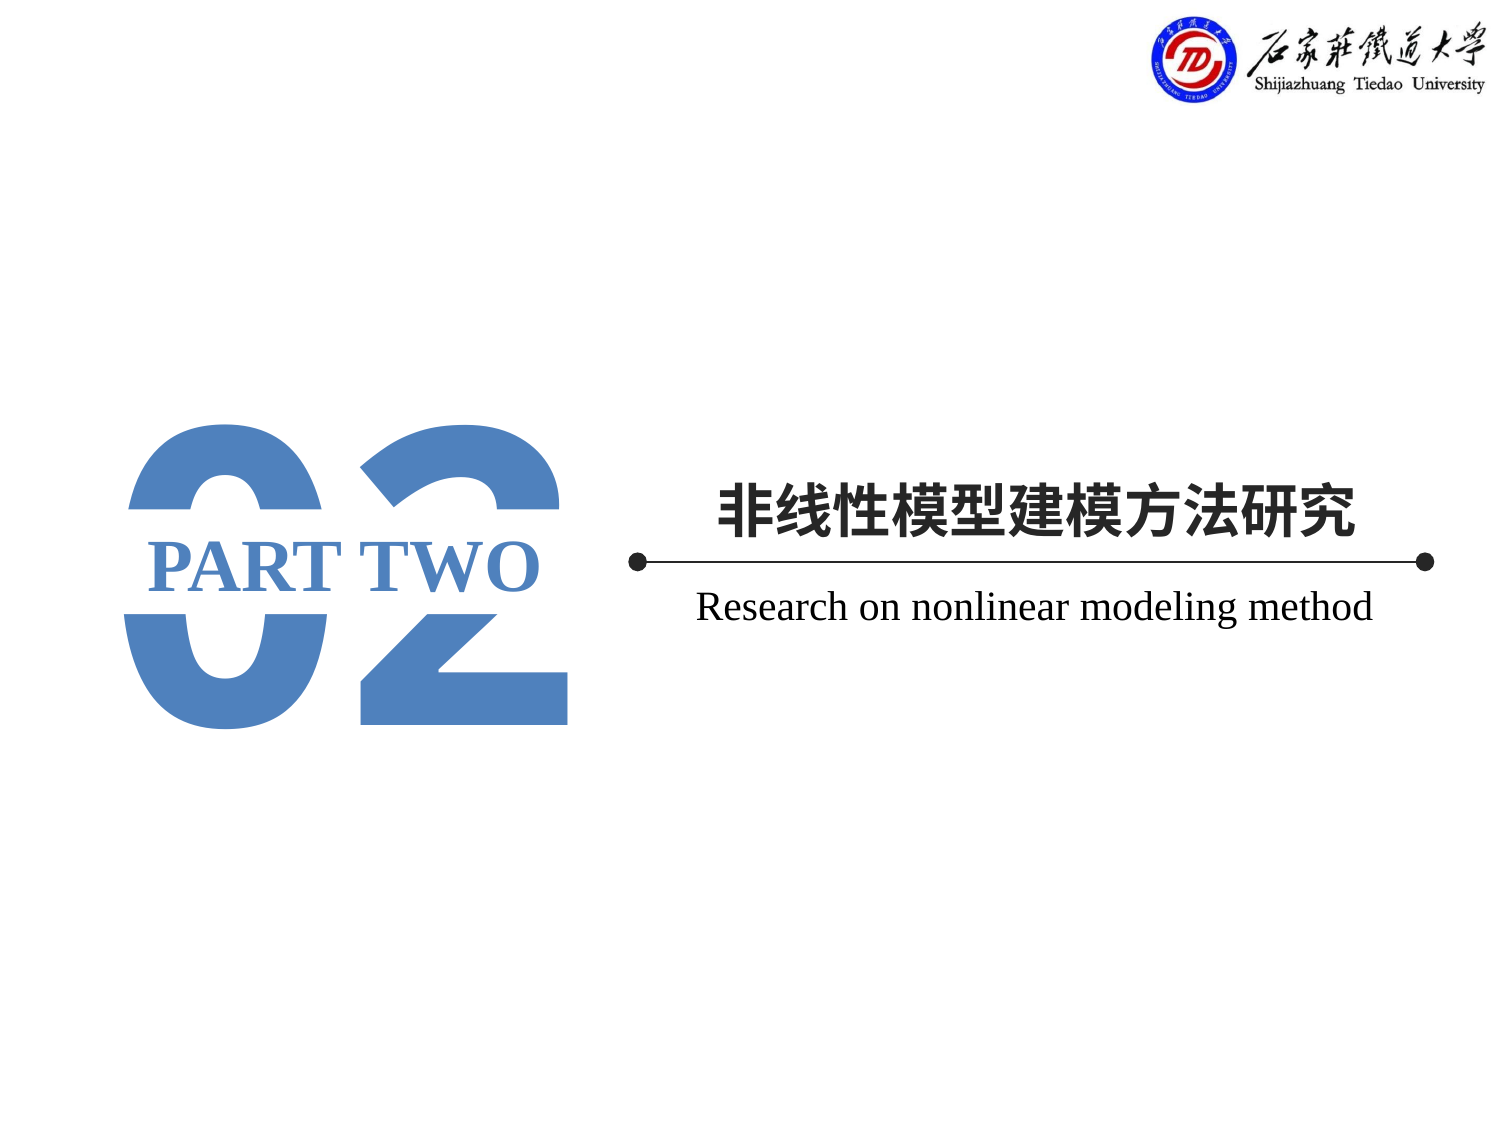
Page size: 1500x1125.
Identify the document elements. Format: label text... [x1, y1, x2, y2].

text_box Research on nonlinear modeling method [628, 572, 1416, 636]
text_box 非线性模型建模方法研究 [609, 466, 1464, 552]
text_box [628, 552, 1435, 572]
picture [1138, 0, 1500, 106]
text_box 02 [0, 303, 690, 816]
text_box PART TWO [79, 509, 610, 615]
